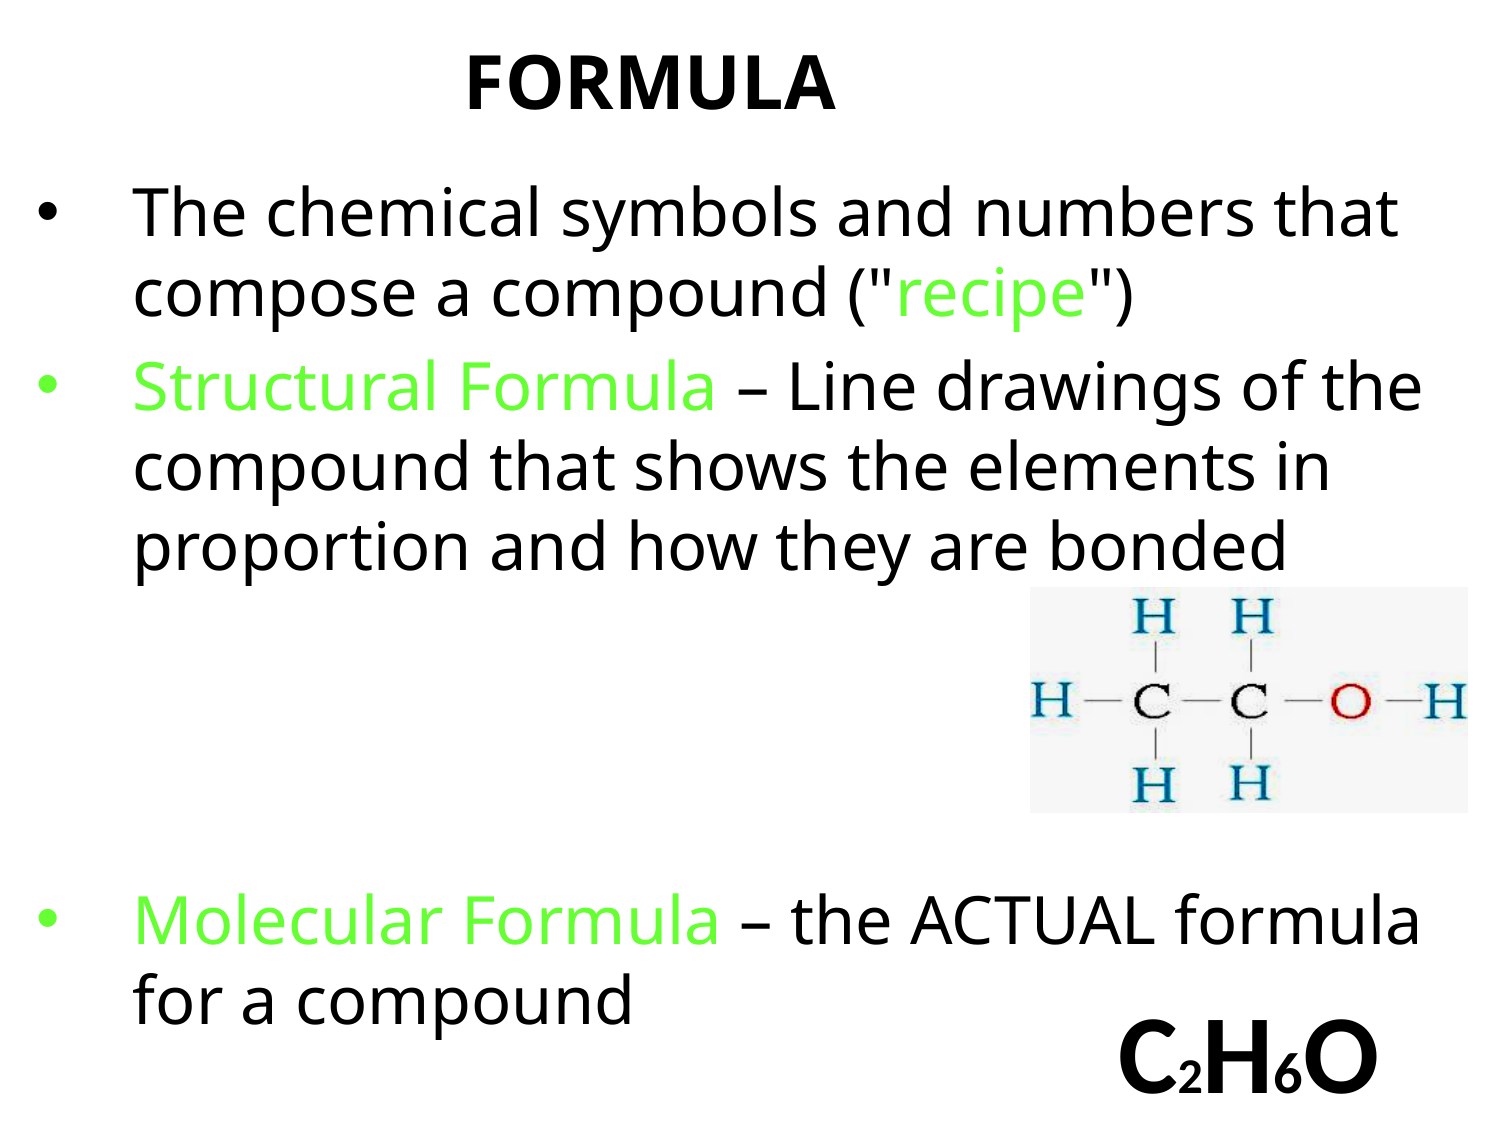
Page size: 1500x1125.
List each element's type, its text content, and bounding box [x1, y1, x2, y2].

list The chemical symbols and numbers that compose a compound ("recipe") Structural Formula – Line drawings of the compound that shows the elements in proportion and how they are bonded Molecular Formula – the ACTUAL formula for a compound [21, 162, 1466, 1050]
title FORMULA [18, 4, 1282, 155]
text_box C2H6O [1074, 973, 1423, 1124]
picture [1029, 587, 1468, 813]
